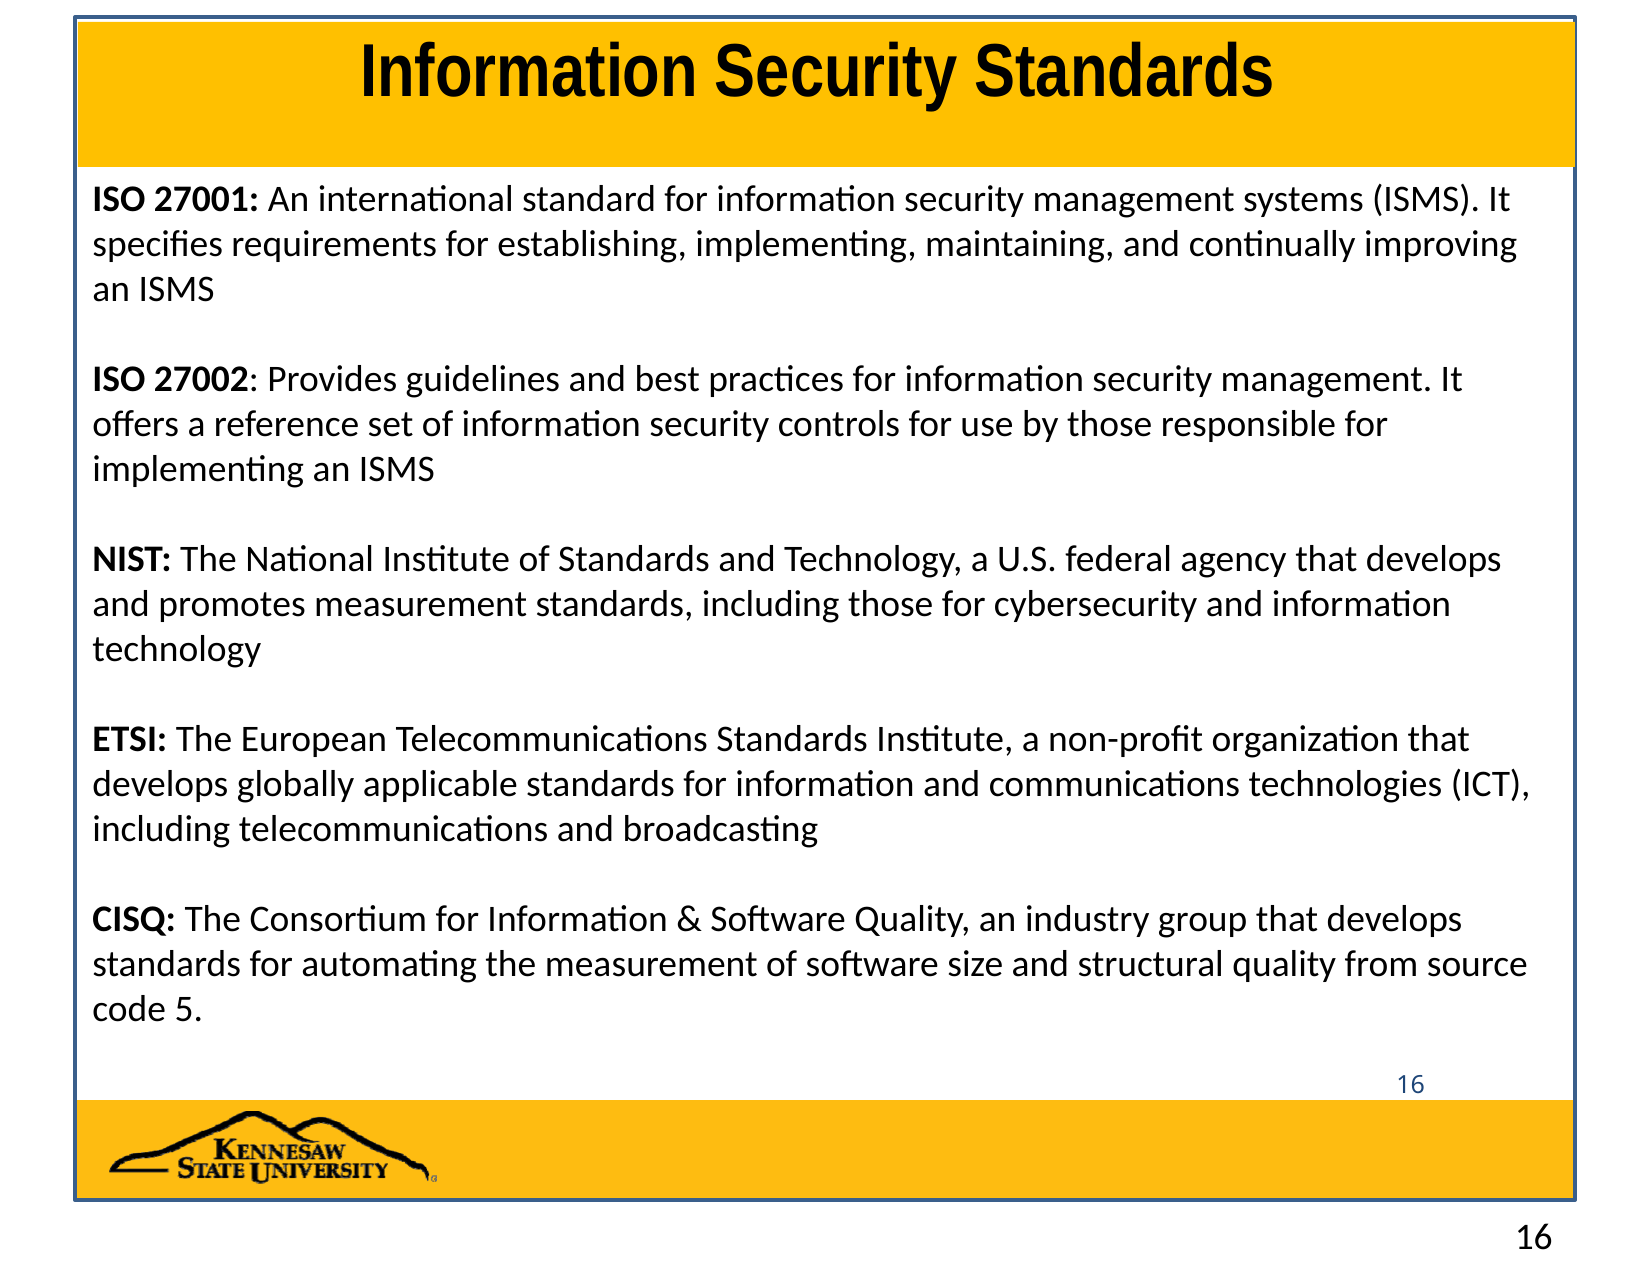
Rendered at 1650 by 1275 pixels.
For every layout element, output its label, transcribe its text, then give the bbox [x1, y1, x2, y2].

text_box ISO 27001: An international standard for information security management systems (ISMS). It specifies requirements for establishing, implementing, maintaining, and continually improving an ISMS ISO 27002: Provides guidelines and best practices for information security management. It offers a reference set of information security controls for use by those responsible for implementing an ISMS NIST: The National Institute of Standards and Technology, a U.S. federal agency that develops and promotes measurement standards, including those for cybersecurity and information technology ETSI: The European Telecommunications Standards Institute, a non-profit organization that develops globally applicable standards for information and communications technologies (ICT), including telecommunications and broadcasting CISQ: The Consortium for Information & Software Quality, an industry group that develops standards for automating the measurement of software size and structural quality from source code 5. [77, 166, 1573, 1037]
slide_number 16 [1299, 1042, 1425, 1103]
title Information Security Standards [77, 21, 1575, 167]
picture [108, 1111, 437, 1184]
